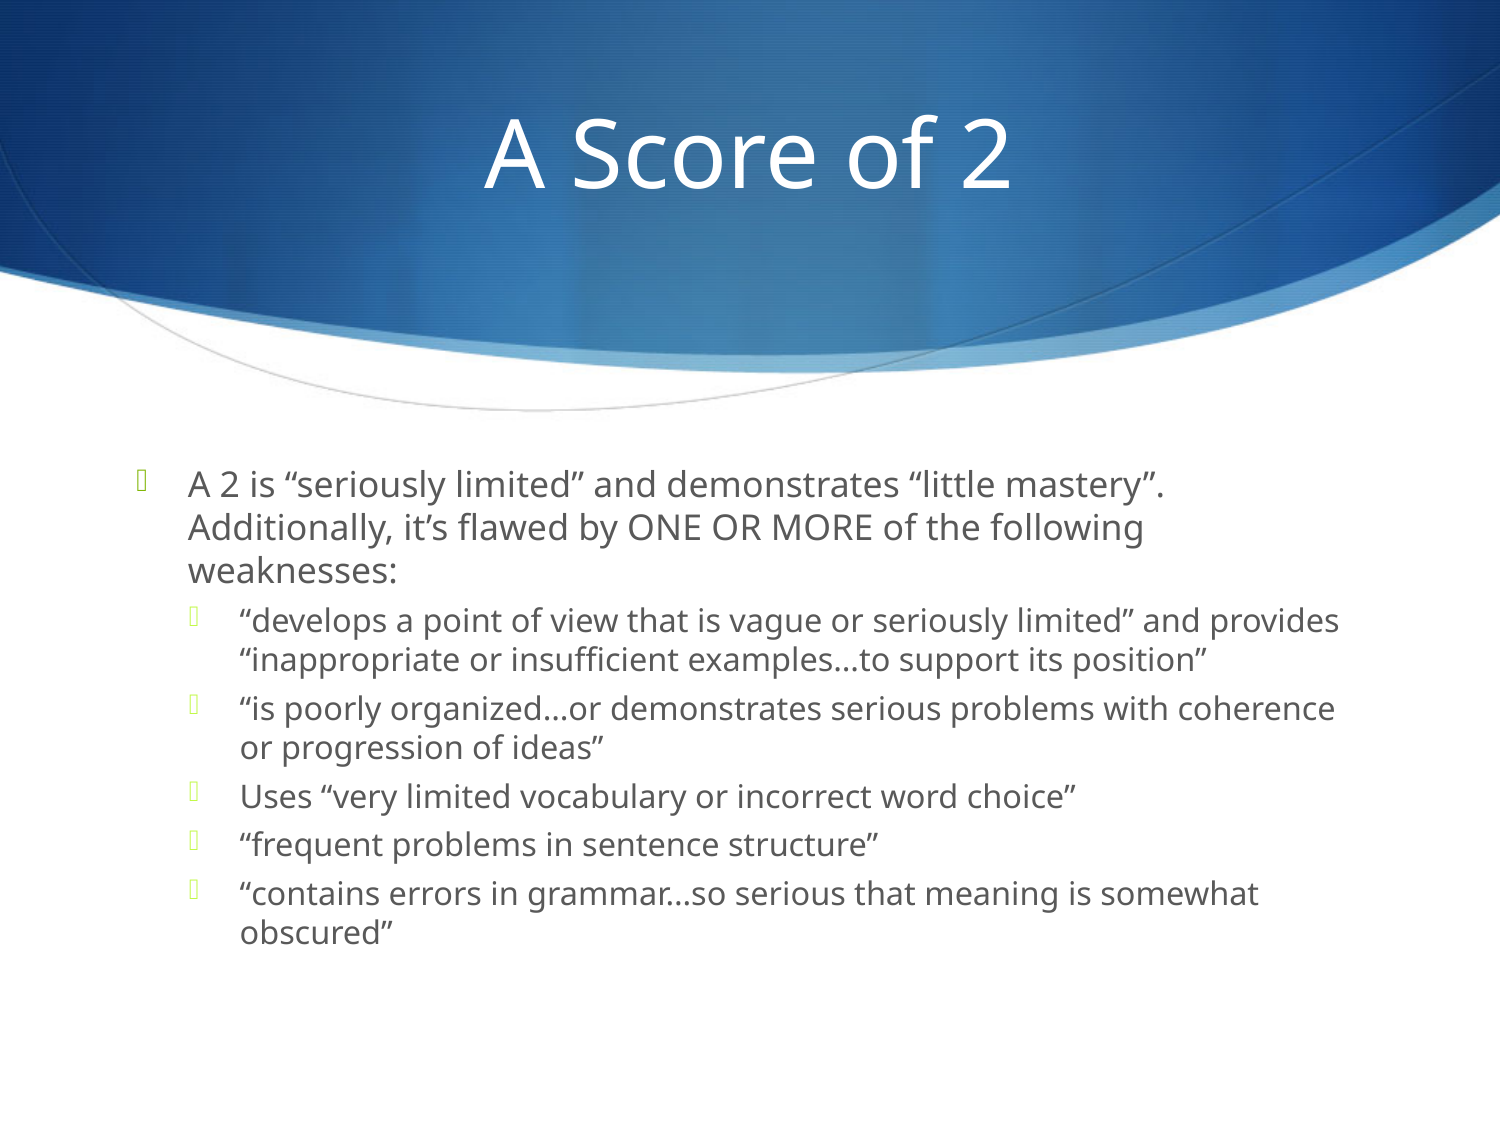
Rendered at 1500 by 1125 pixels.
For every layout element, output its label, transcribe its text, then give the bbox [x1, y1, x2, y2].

title A Score of 2 [74, 56, 1426, 245]
list A 2 is “seriously limited” and demonstrates “little mastery”. Additionally, it’s flawed by ONE OR MORE of the following weaknesses: “develops a point of view that is vague or seriously limited” and provides “inappropriate or insufficient examples…to support its position” “is poorly organized…or demonstrates serious problems with coherence or progression of ideas” Uses “very limited vocabulary or incorrect word choice” “frequent problems in sentence structure” “contains errors in grammar…so serious that meaning is somewhat obscured” [121, 454, 1379, 991]
picture [0, 0, 1500, 1125]
